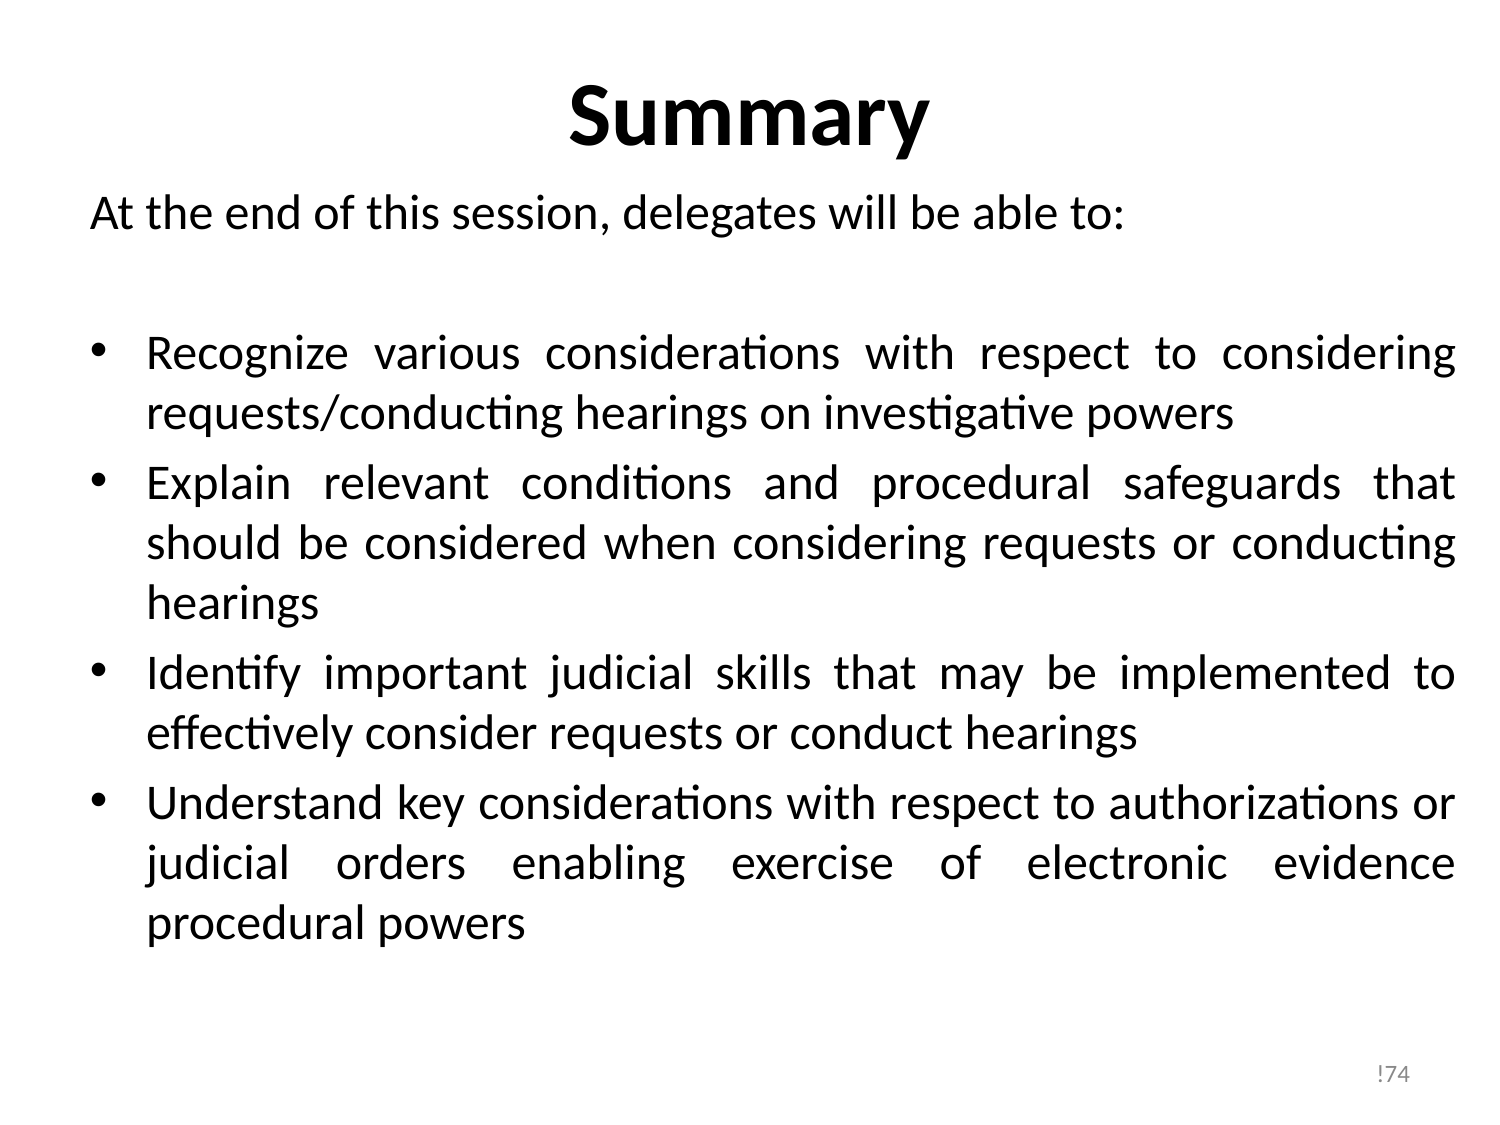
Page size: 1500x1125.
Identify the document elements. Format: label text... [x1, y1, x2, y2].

slide_number !74 [1074, 1042, 1425, 1103]
title Summary [75, 45, 1425, 171]
text_box At the end of this session, delegates will be able to: Recognize various considerations with respect to considering requests/conducting hearings on investigative powers Explain relevant conditions and procedural safeguards that should be considered when considering requests or conducting hearings Identify important judicial skills that may be implemented to effectively consider requests or conduct hearings Understand key considerations with respect to authorizations or judicial orders enabling exercise of electronic evidence procedural powers [75, 171, 1472, 1048]
